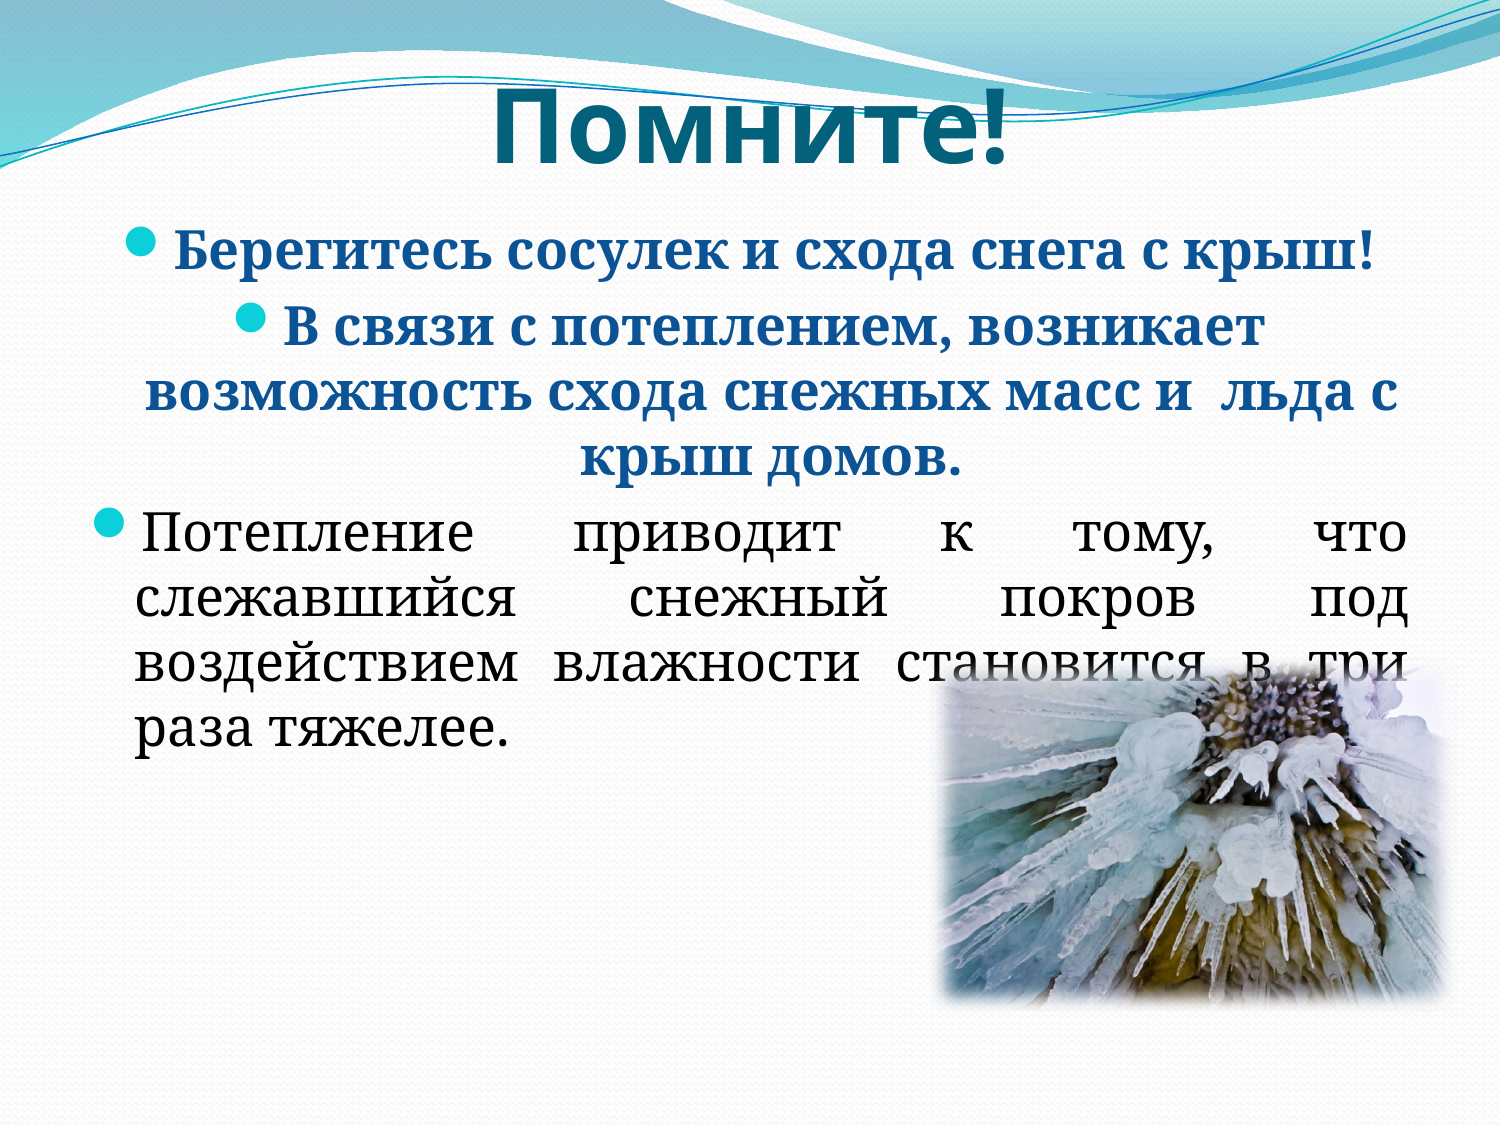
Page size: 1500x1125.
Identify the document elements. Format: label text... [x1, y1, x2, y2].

title Помните! [75, 30, 1425, 185]
list Берегитесь сосулек и схода снега с крыш! В связи с потеплением, возникает возможность схода снежных масс и льда с крыш домов. Потепление приводит к тому, что слежавшийся снежный покров под воздействием влажности становится в три раза тяжелее. [75, 208, 1425, 1038]
picture [926, 656, 1459, 1015]
